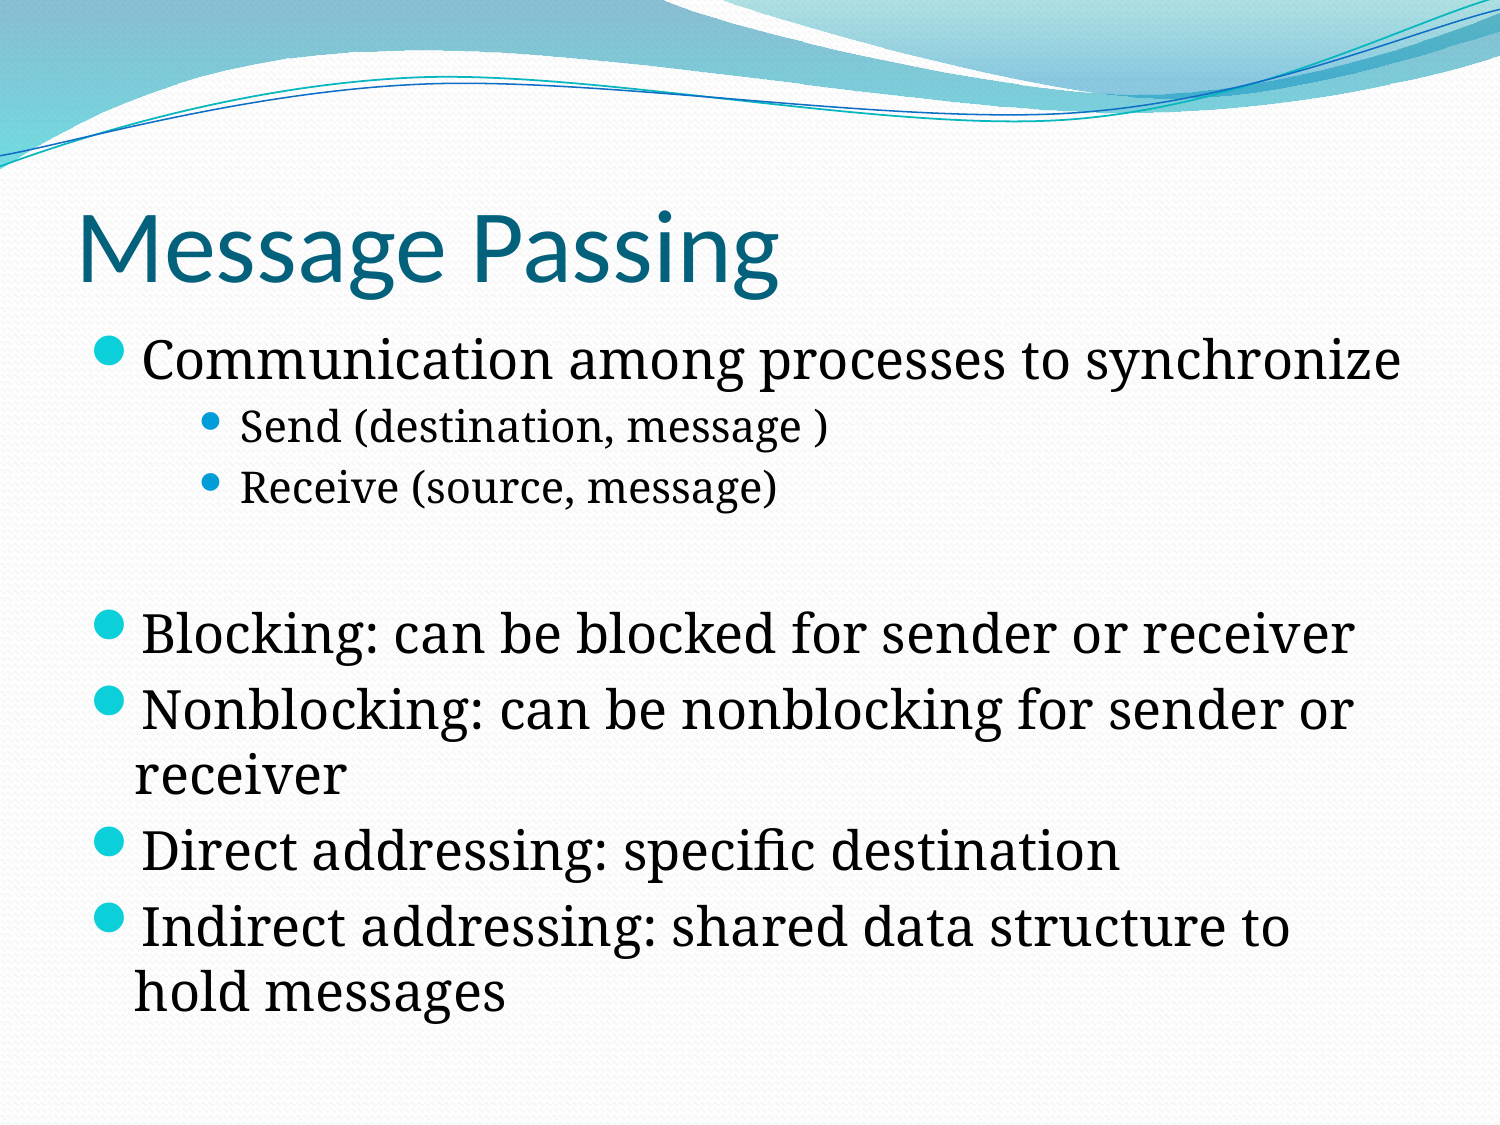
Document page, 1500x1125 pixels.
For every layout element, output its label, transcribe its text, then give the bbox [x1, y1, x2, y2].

title Message Passing [75, 115, 1425, 303]
list Communication among processes to synchronize Send (destination, message ) Receive (source, message) Blocking: can be blocked for sender or receiver Nonblocking: can be nonblocking for sender or receiver Direct addressing: specific destination Indirect addressing: shared data structure to hold messages [75, 317, 1425, 1038]
